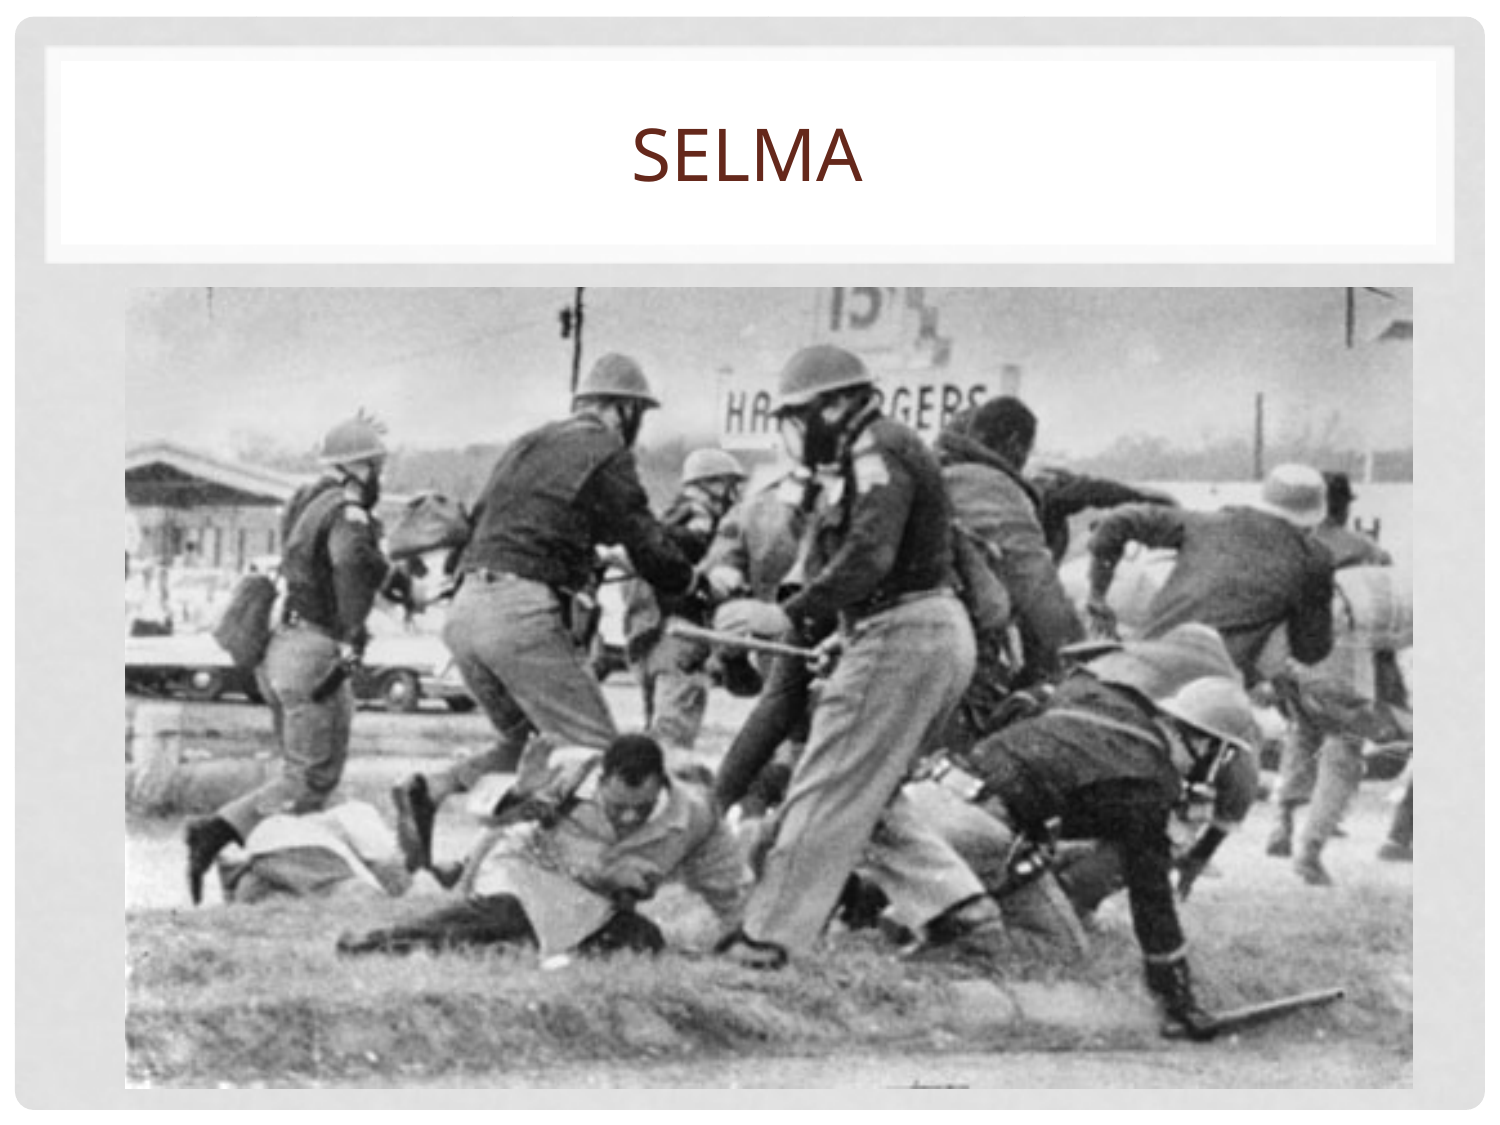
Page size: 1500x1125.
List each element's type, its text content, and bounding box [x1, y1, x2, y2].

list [124, 287, 1413, 1089]
title SElma [69, 66, 1425, 238]
